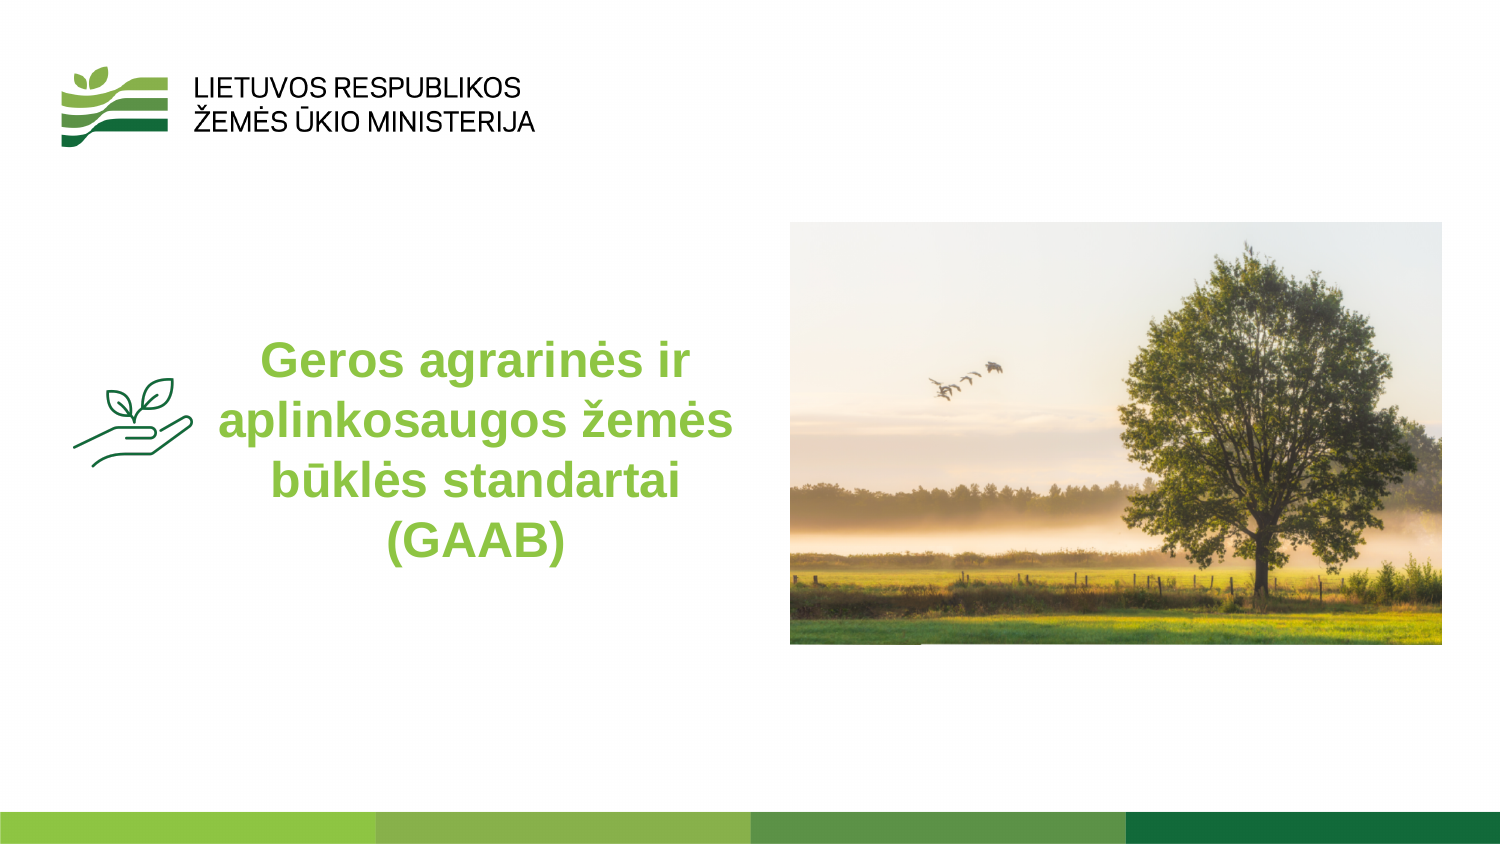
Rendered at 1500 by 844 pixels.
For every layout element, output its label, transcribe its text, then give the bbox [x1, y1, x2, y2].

picture [0, 0, 1500, 844]
text_box Geros agrarinės ir aplinkosaugos žemės būklės standartai​ (GAAB)​​ [175, 319, 777, 575]
